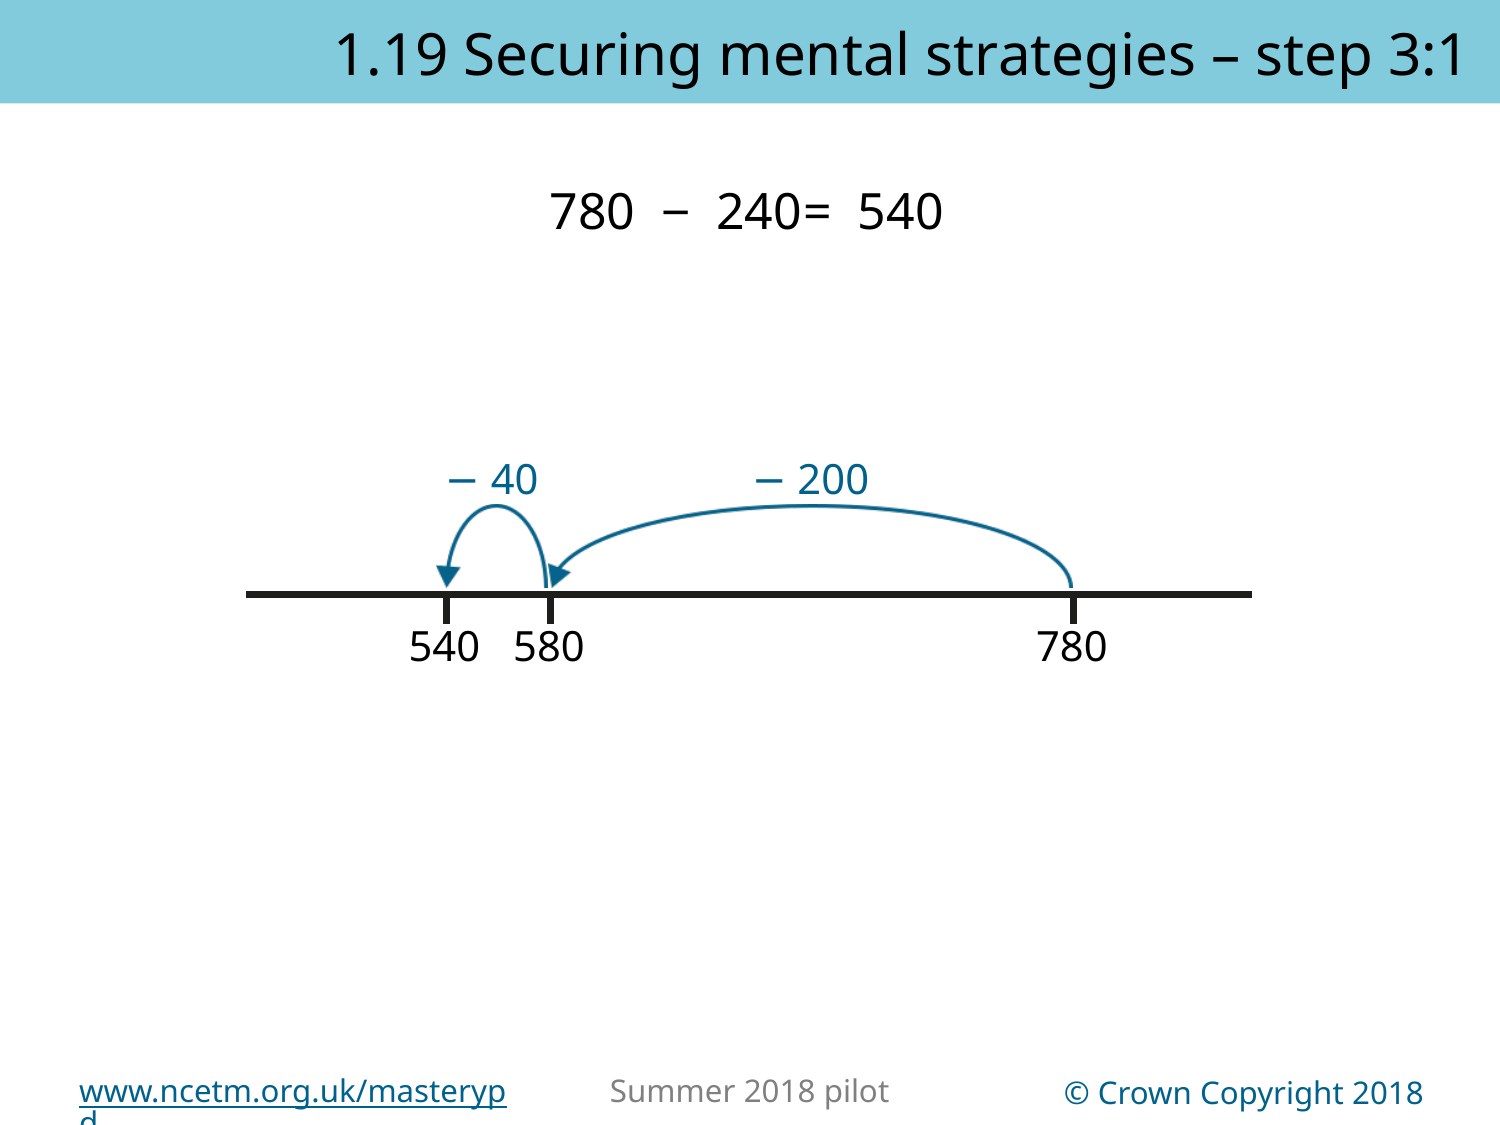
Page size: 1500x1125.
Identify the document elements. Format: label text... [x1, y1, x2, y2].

picture [246, 591, 1253, 625]
text_box = 540 [817, 172, 959, 247]
text_box − 40 [430, 445, 554, 509]
picture [501, 504, 1069, 589]
text_box 780 − 240 [534, 172, 817, 247]
picture [830, 504, 1073, 586]
text_box 780 [1021, 612, 1123, 678]
list 1.19 Securing mental strategies – step 3:1 [0, 0, 1500, 104]
text_box 540 [393, 612, 496, 678]
picture [435, 504, 544, 589]
text_box − 200 [736, 445, 885, 502]
text_box 580 [498, 612, 601, 678]
